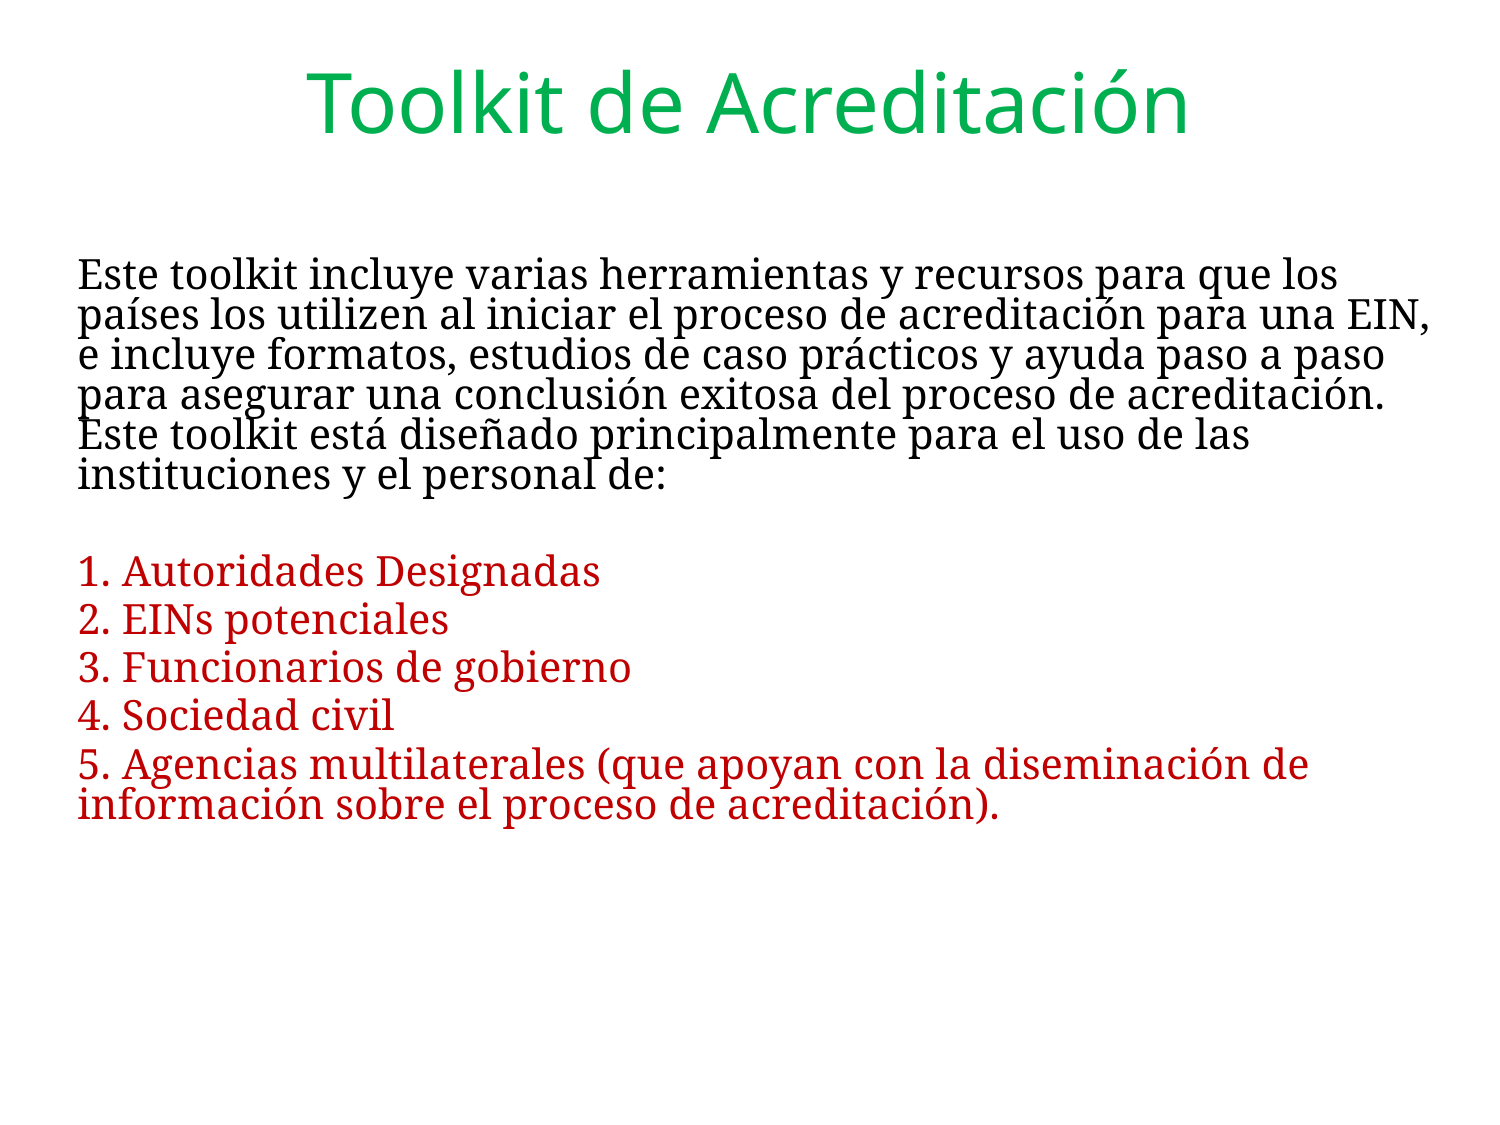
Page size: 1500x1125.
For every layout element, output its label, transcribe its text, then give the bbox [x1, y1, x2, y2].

title Toolkit de Acreditación [75, 37, 1425, 249]
list Este toolkit incluye varias herramientas y recursos para que los países los utilizen al iniciar el proceso de acreditación para una EIN, e incluye formatos, estudios de caso prácticos y ayuda paso a paso para asegurar una conclusión exitosa del proceso de acreditación. Este toolkit está diseñado principalmente para el uso de las instituciones y el personal de: 1. Autoridades Designadas 2. EINs potenciales 3. Funcionarios de gobierno 4. Sociedad civil 5. Agencias multilaterales (que apoyan con la diseminación de información sobre el proceso de acreditación). [62, 249, 1450, 1075]
